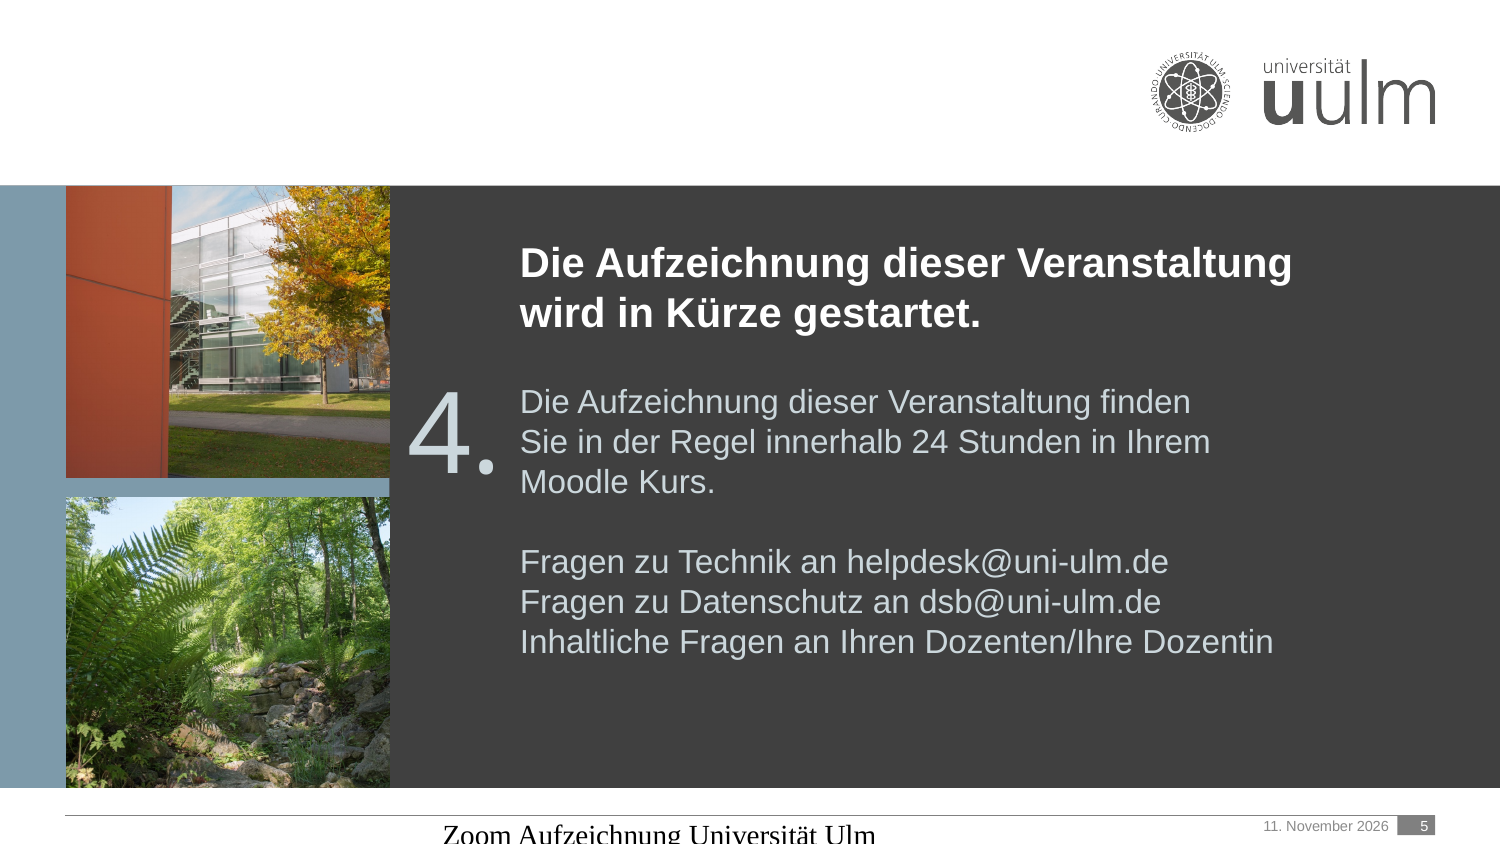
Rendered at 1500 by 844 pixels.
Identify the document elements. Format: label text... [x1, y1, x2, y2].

subtitle Die Aufzeichnung dieser Veranstaltung finden Sie in der Regel innerhalb 24 Stunden in Ihrem Moodle Kurs. Fragen zu Technik an helpdesk@uni-ulm.de Fragen zu Datenschutz an dsb@uni-ulm.de Inhaltliche Fragen an Ihren Dozenten/Ihre Dozentin [519, 380, 1286, 686]
title Die Aufzeichnung dieser Veranstaltung wird in Kürze gestartet. [519, 235, 1500, 347]
text_box 4. [392, 353, 518, 504]
slide_number 5 [1393, 816, 1429, 839]
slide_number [1263, 816, 1393, 837]
footer Zoom Aufzeichnung Universität Ulm [64, 816, 1254, 837]
picture [66, 186, 390, 478]
picture [66, 497, 390, 789]
picture [1150, 51, 1436, 133]
